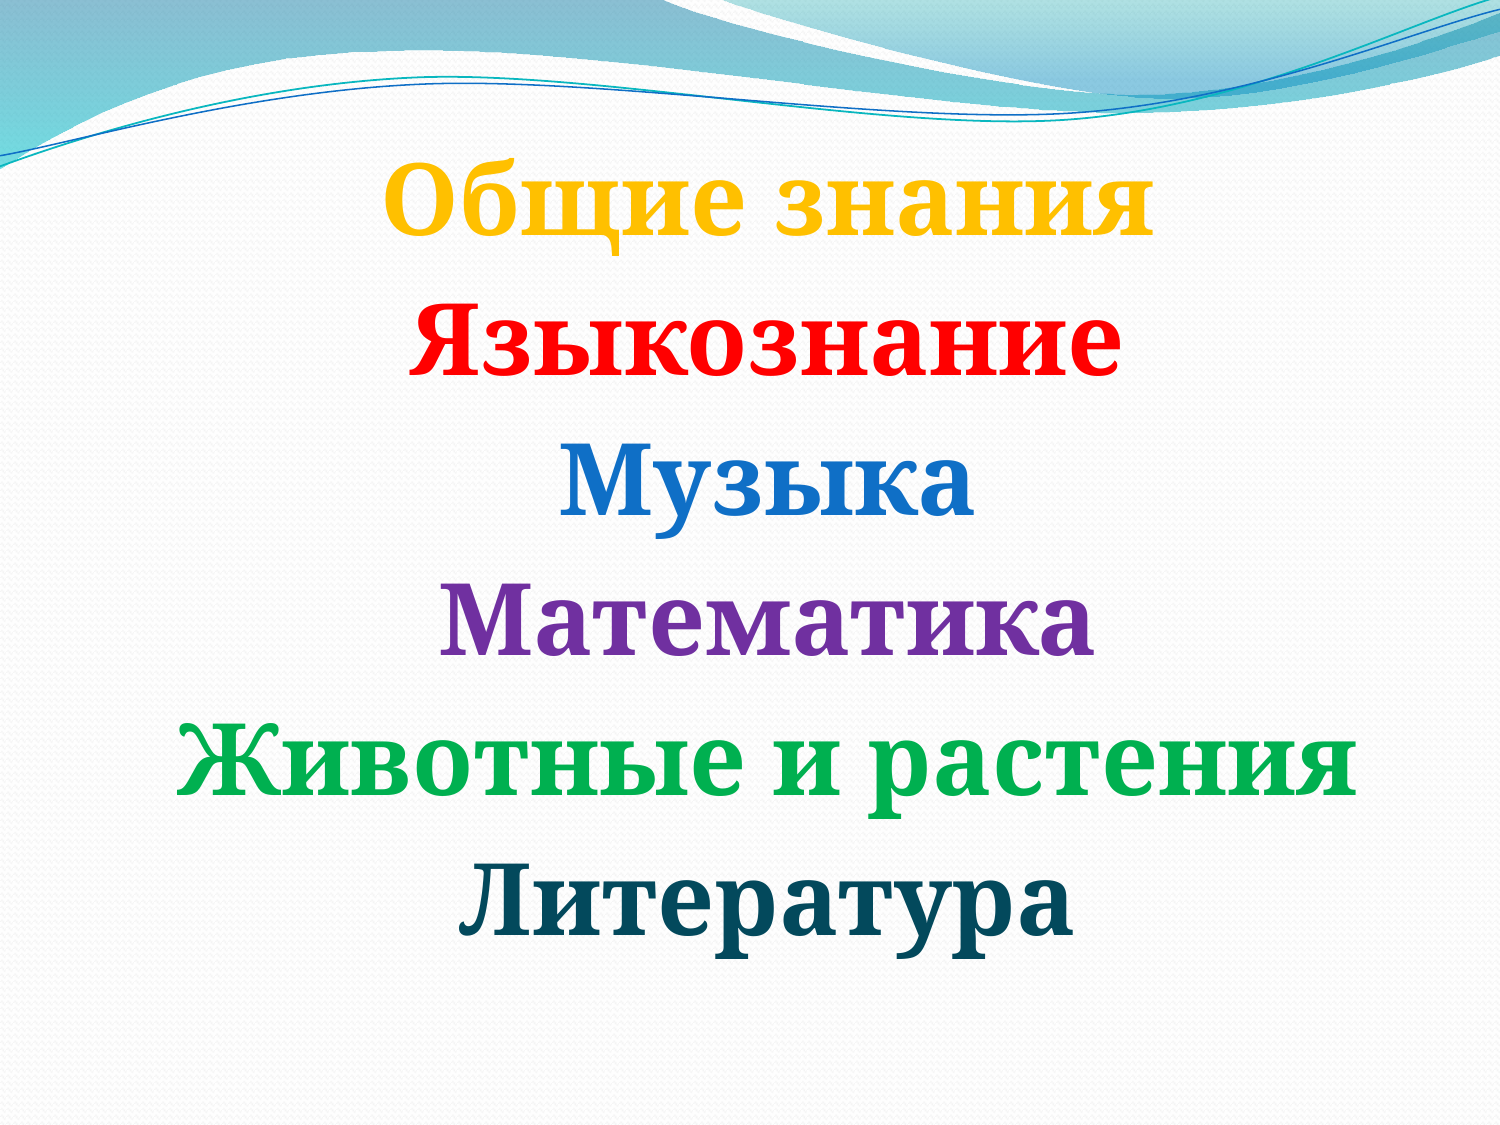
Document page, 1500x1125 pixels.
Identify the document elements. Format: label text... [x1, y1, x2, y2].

list Общие знания Языкознание Музыка Математика Животные и растения Литература [91, 128, 1445, 1014]
